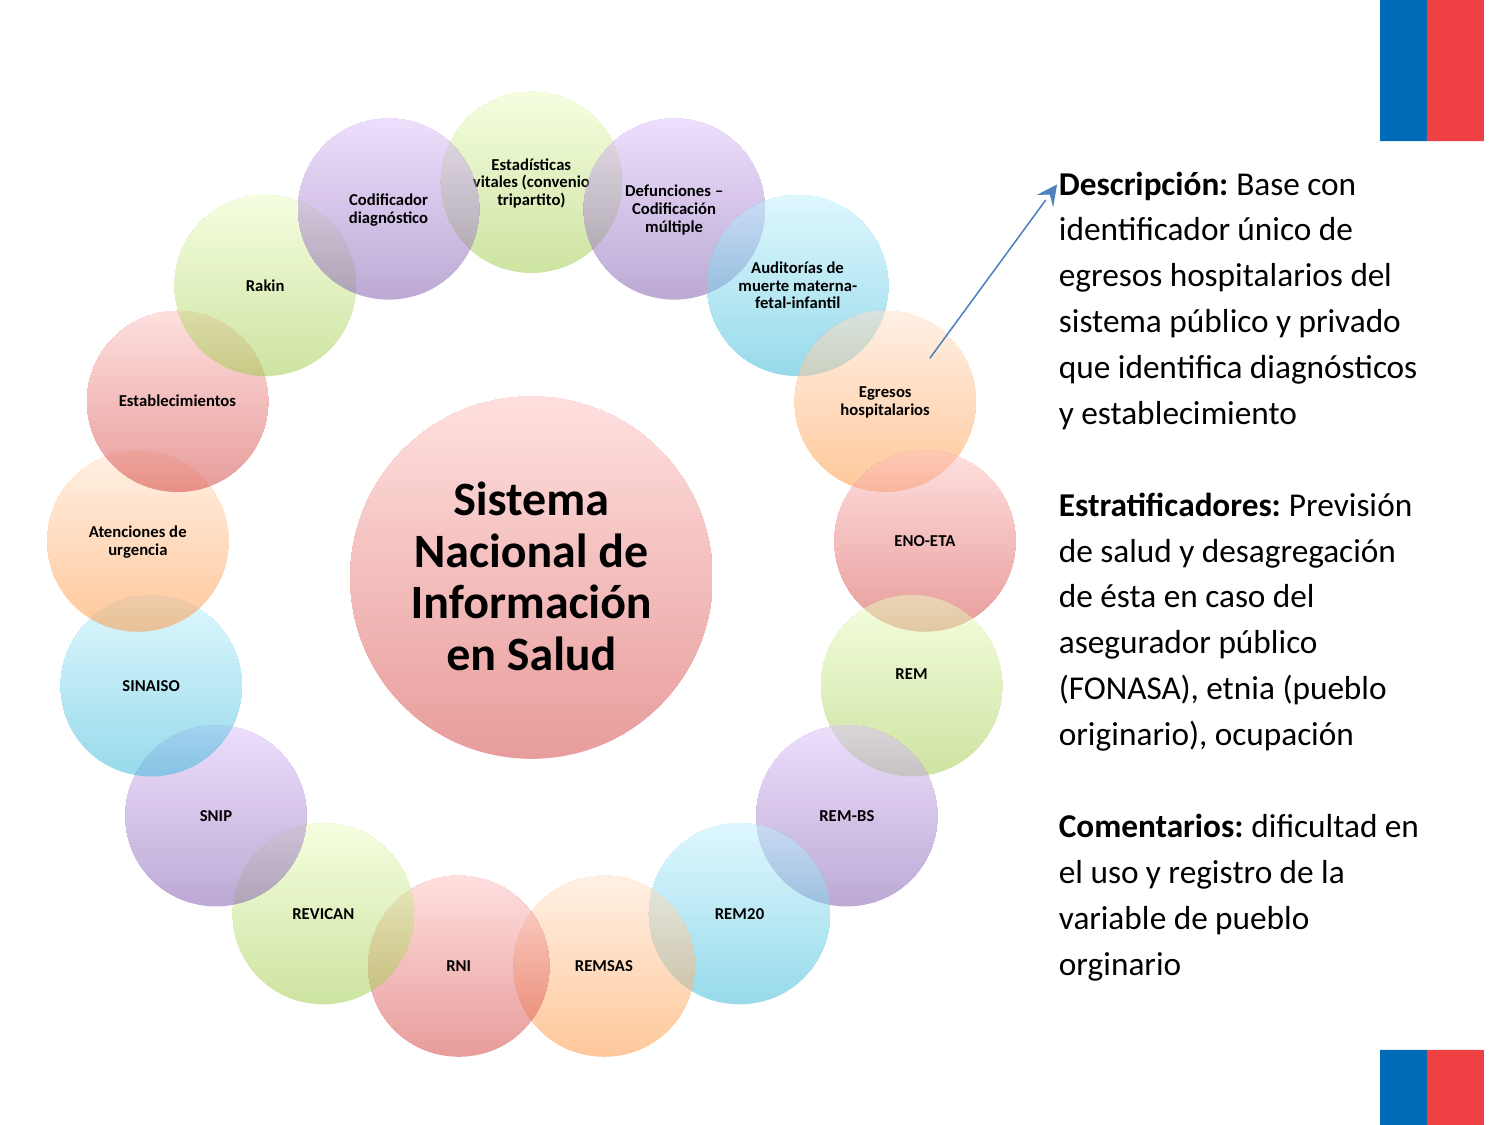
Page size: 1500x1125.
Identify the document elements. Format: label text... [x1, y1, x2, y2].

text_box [47, 91, 1016, 1057]
text_box Descripción: Base con identificador único de egresos hospitalarios del sistema público y privado que identifica diagnósticos y establecimiento Estratificadores: Previsión de salud y desagregación de ésta en caso del asegurador público (FONASA), etnia (pueblo originario), ocupación Comentarios: dificultad en el uso y registro de la variable de pueblo orginario [1043, 148, 1447, 877]
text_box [929, 184, 1058, 359]
